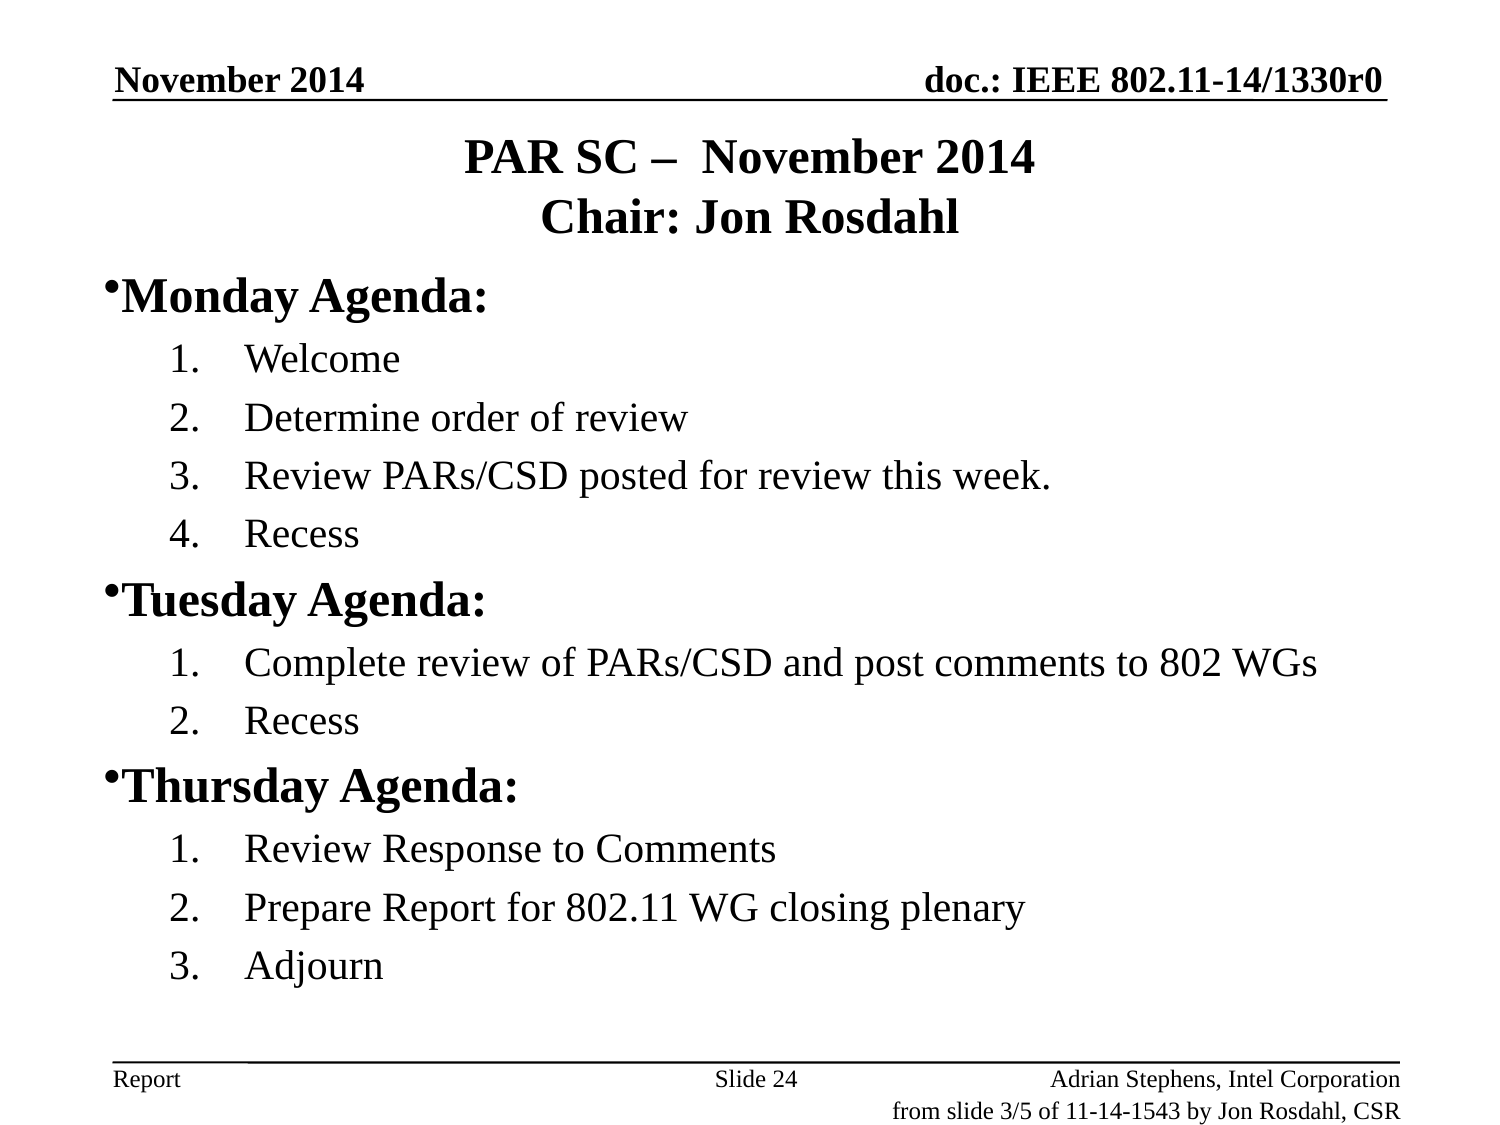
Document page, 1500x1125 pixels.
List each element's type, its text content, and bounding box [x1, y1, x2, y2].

slide_number Slide 24 [712, 1061, 800, 1087]
title PAR SC – November 2014 Chair: Jon Rosdahl [112, 112, 1388, 255]
text_box from slide 3/5 of 11-14-1543 by Jon Rosdahl, CSR [343, 1087, 1417, 1125]
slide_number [114, 54, 374, 101]
list Monday Agenda: Welcome Determine order of review Review PARs/CSD posted for review this week. Recess Tuesday Agenda: Complete review of PARs/CSD and post comments to 802 WGs Recess Thursday Agenda: Review Response to Comments Prepare Report for 802.11 WG closing plenary Adjourn [88, 255, 1447, 1047]
footer Adrian Stephens, Intel Corporation [878, 1061, 1402, 1087]
